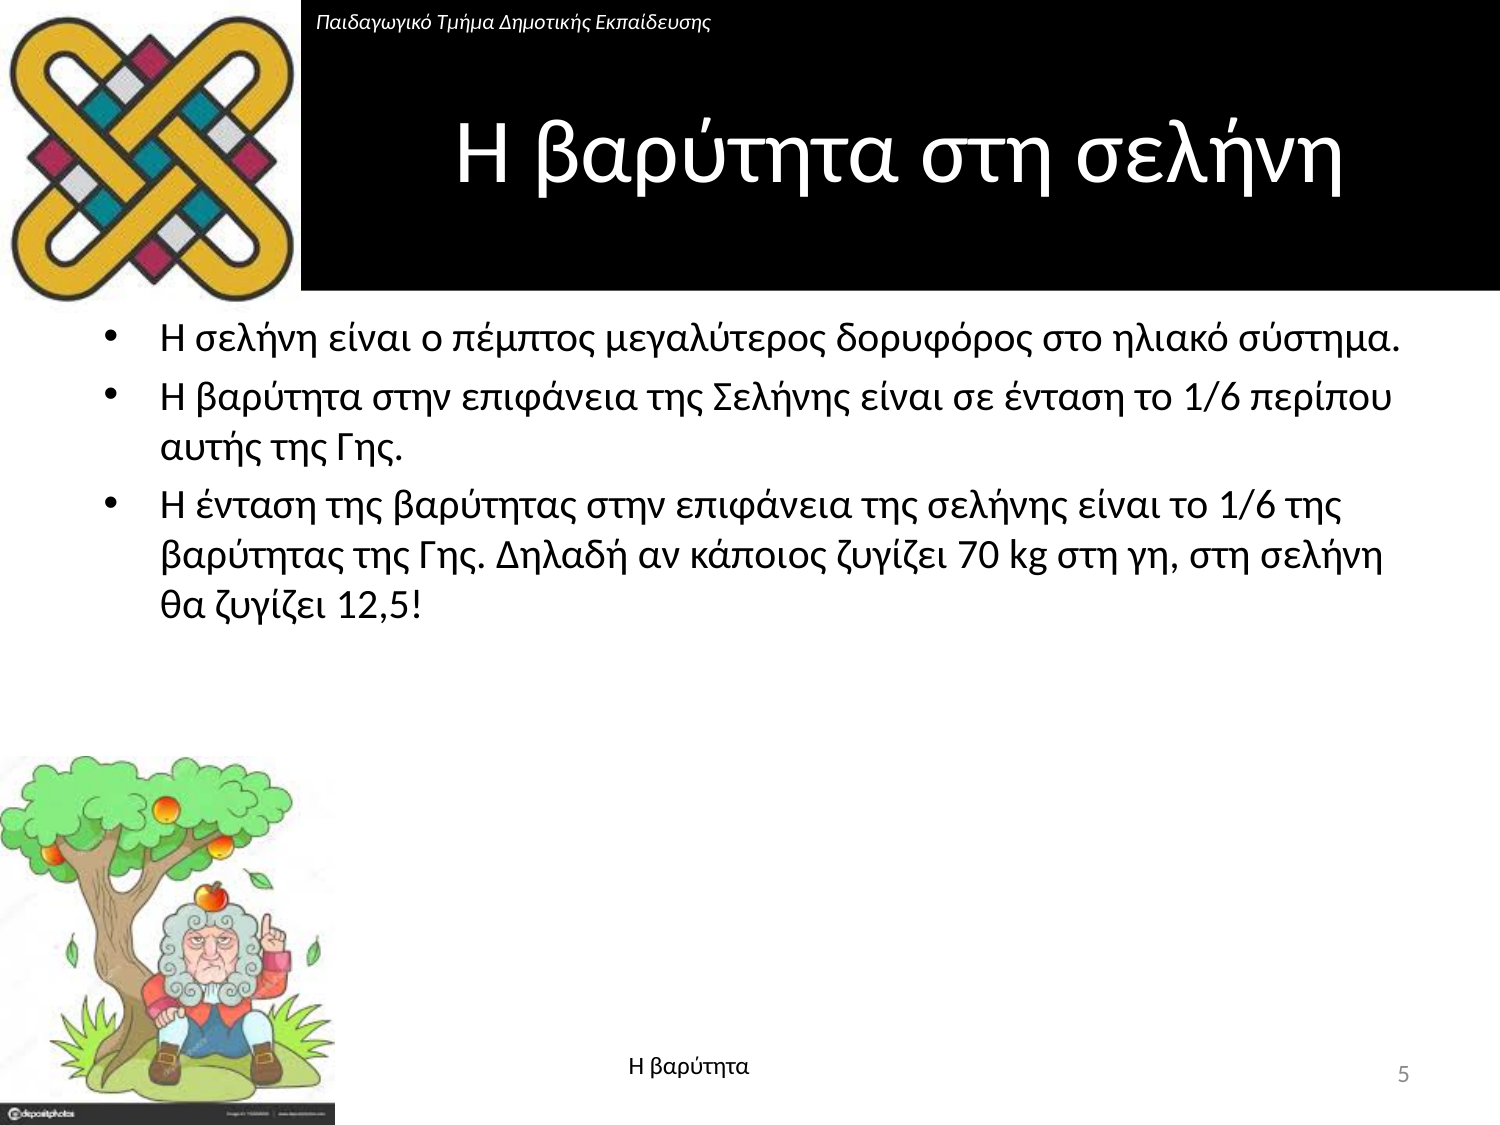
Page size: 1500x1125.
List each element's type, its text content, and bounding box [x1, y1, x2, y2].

title Η βαρύτητα στη σελήνη [301, 0, 1500, 291]
picture [0, 756, 335, 1125]
list H σελήνη είναι ο πέμπτος μεγαλύτερος δορυφόρος στο ηλιακό σύστημα. Η βαρύτητα στην επιφάνεια της Σελήνης είναι σε ένταση το 1/6 περίπου αυτής της Γης. Η ένταση της βαρύτητας στην επιφάνεια της σελήνης είναι το 1/6 της βαρύτητας της Γης. Δηλαδή αν κάποιος ζυγίζει 70 kg στη γη, στη σελήνη θα ζυγίζει 12,5! [88, 302, 1439, 1046]
footer Η βαρύτητα [454, 1035, 930, 1095]
text_box Παιδαγωγικό Τμήμα Δημοτικής Εκπαίδευσης [301, 0, 1465, 41]
picture [0, 0, 305, 313]
slide_number 5 [1074, 1042, 1425, 1103]
